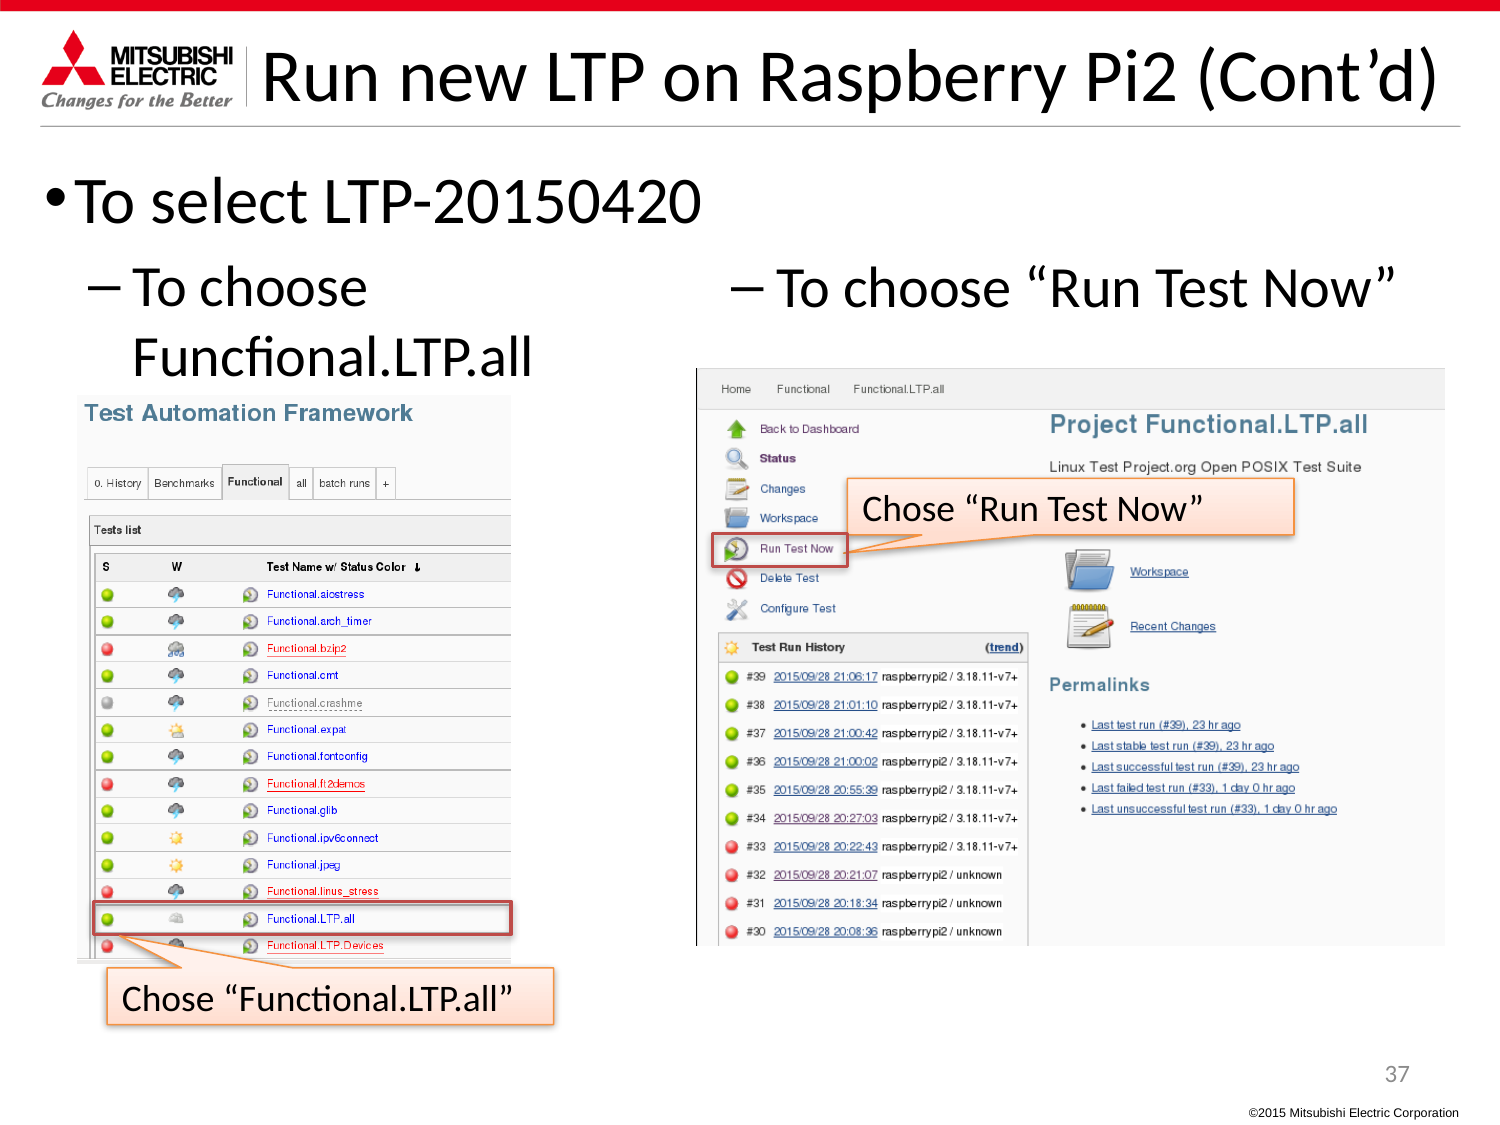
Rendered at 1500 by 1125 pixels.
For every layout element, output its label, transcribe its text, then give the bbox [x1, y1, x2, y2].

title Run new LTP on Raspberry Pi2 (Cont’d) [242, 30, 1461, 112]
slide_number 37 [1074, 1042, 1425, 1103]
picture [0, 0, 1500, 1125]
text_box Chose “Functional.LTP.all” [106, 967, 555, 1026]
text_box To choose “Run Test Now” [672, 149, 1469, 1036]
list To select LTP-20150420 To choose Funcfional.LTP.all [29, 149, 672, 1035]
